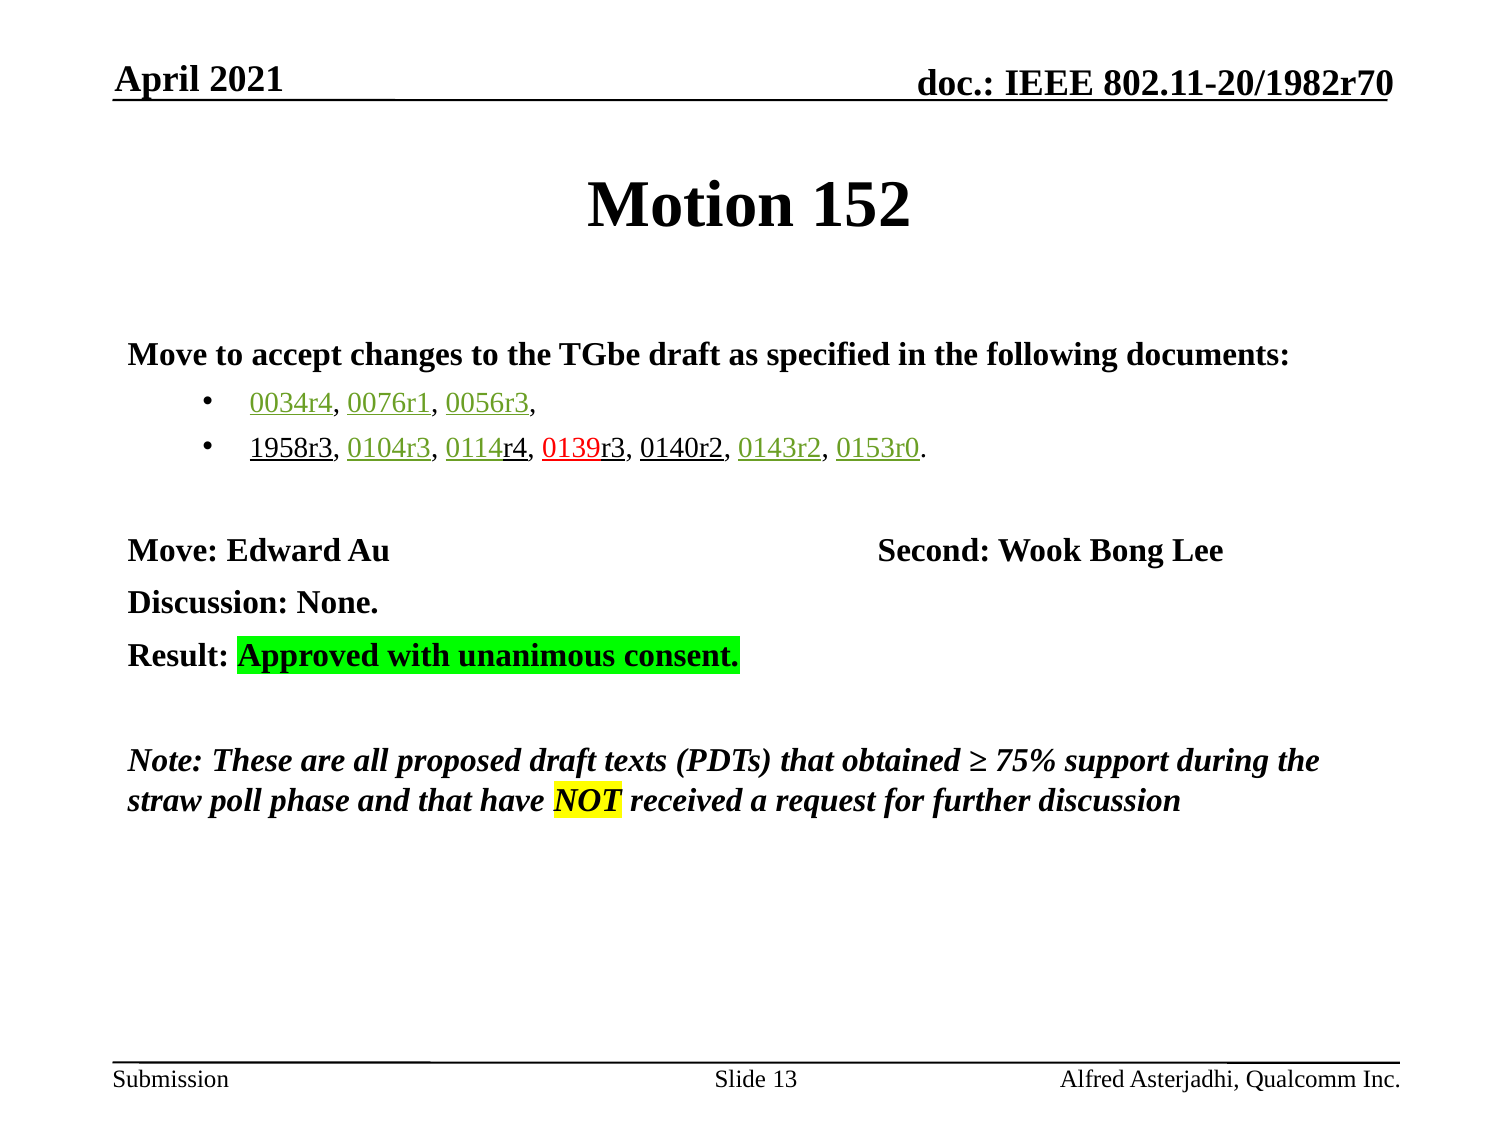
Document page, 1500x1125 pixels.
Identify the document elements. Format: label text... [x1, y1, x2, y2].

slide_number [114, 54, 423, 100]
slide_number Slide 13 [712, 1061, 800, 1123]
list Move to accept changes to the TGbe draft as specified in the following documents: 0034r4, 0076r1, 0056r3, 1958r3, 0104r3, 0114r4, 0139r3, 0140r2, 0143r2, 0153r0. Move: Edward Au Second: Wook Bong Lee Discussion: None. Result: Approved with unanimous consent. Note: These are all proposed draft texts (PDTs) that obtained ≥ 75% support during the straw poll phase and that have NOT received a request for further discussion [112, 324, 1388, 1000]
title Motion 152 [112, 112, 1388, 288]
footer Alfred Asterjadhi, Qualcomm Inc. [878, 1061, 1402, 1093]
